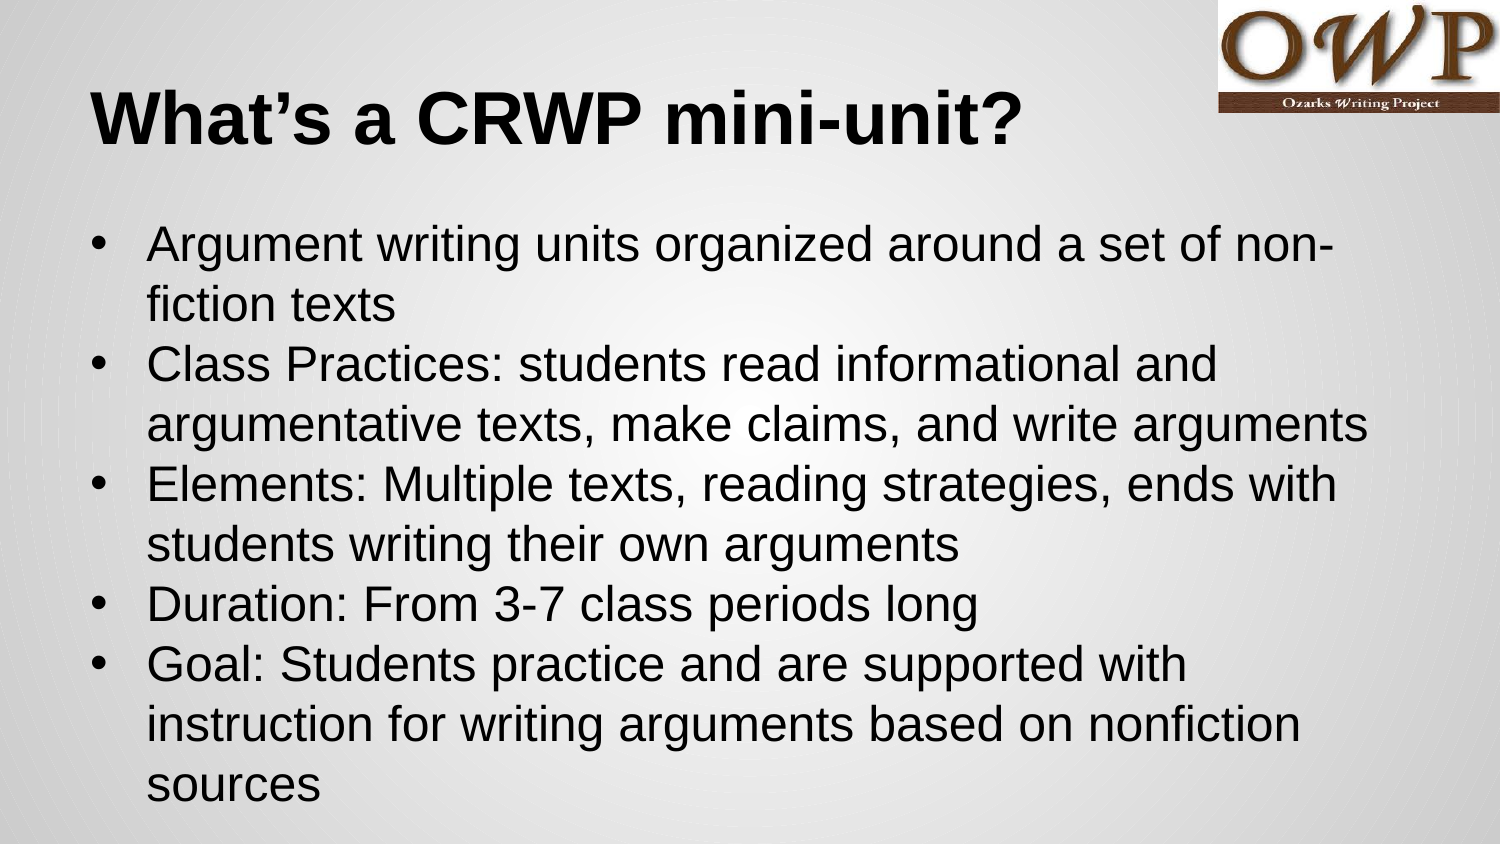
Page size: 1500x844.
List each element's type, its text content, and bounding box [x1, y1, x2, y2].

picture [1218, 0, 1500, 113]
list Argument writing units organized around a set of non-fiction texts Class Practices: students read informational and argumentative texts, make claims, and write arguments Elements: Multiple texts, reading strategies, ends with students writing their own arguments Duration: From 3-7 class periods long Goal: Students practice and are supported with instruction for writing arguments based on nonfiction sources [75, 196, 1425, 808]
title What’s a CRWP mini-unit? [75, 33, 1425, 175]
